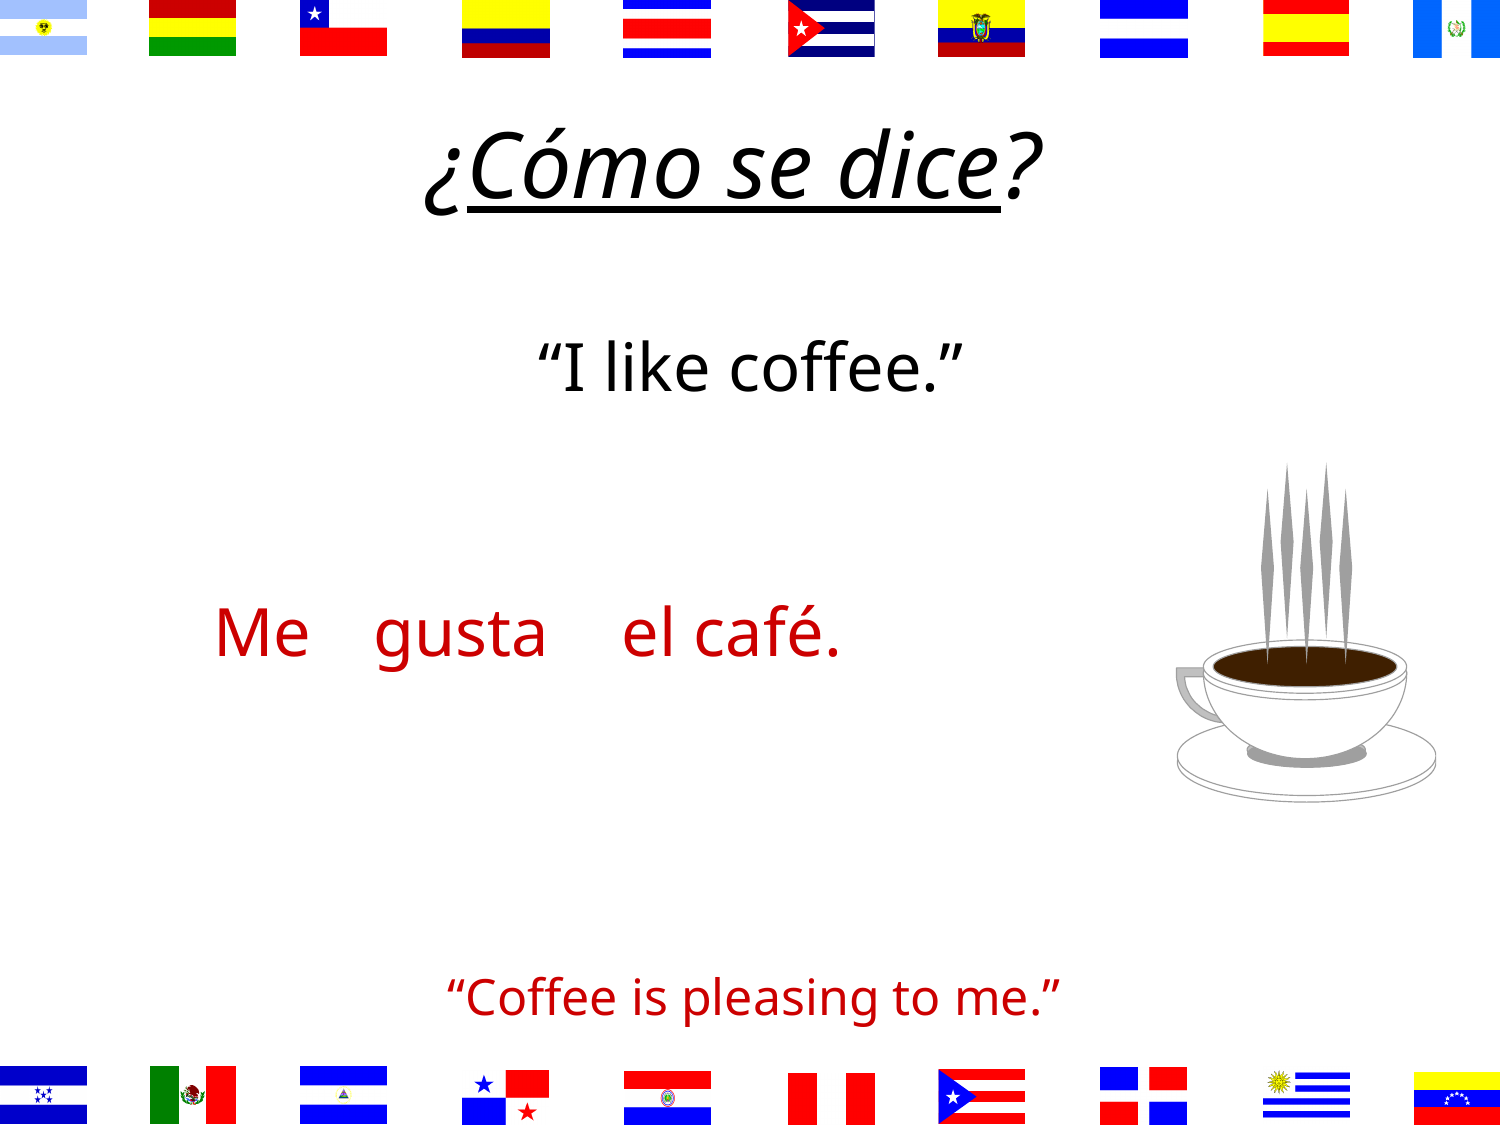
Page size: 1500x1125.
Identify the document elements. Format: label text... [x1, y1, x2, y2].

text_box gusta [358, 581, 565, 677]
text_box “Coffee is pleasing to me.” [432, 958, 1076, 1033]
text_box ¿Cómo se dice? [412, 99, 1088, 225]
text_box “I like coffee.” [524, 317, 980, 413]
picture [1174, 462, 1437, 804]
text_box Me [198, 581, 327, 677]
text_box el café. [607, 581, 858, 677]
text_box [0, 1065, 1500, 1125]
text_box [0, 0, 1500, 58]
